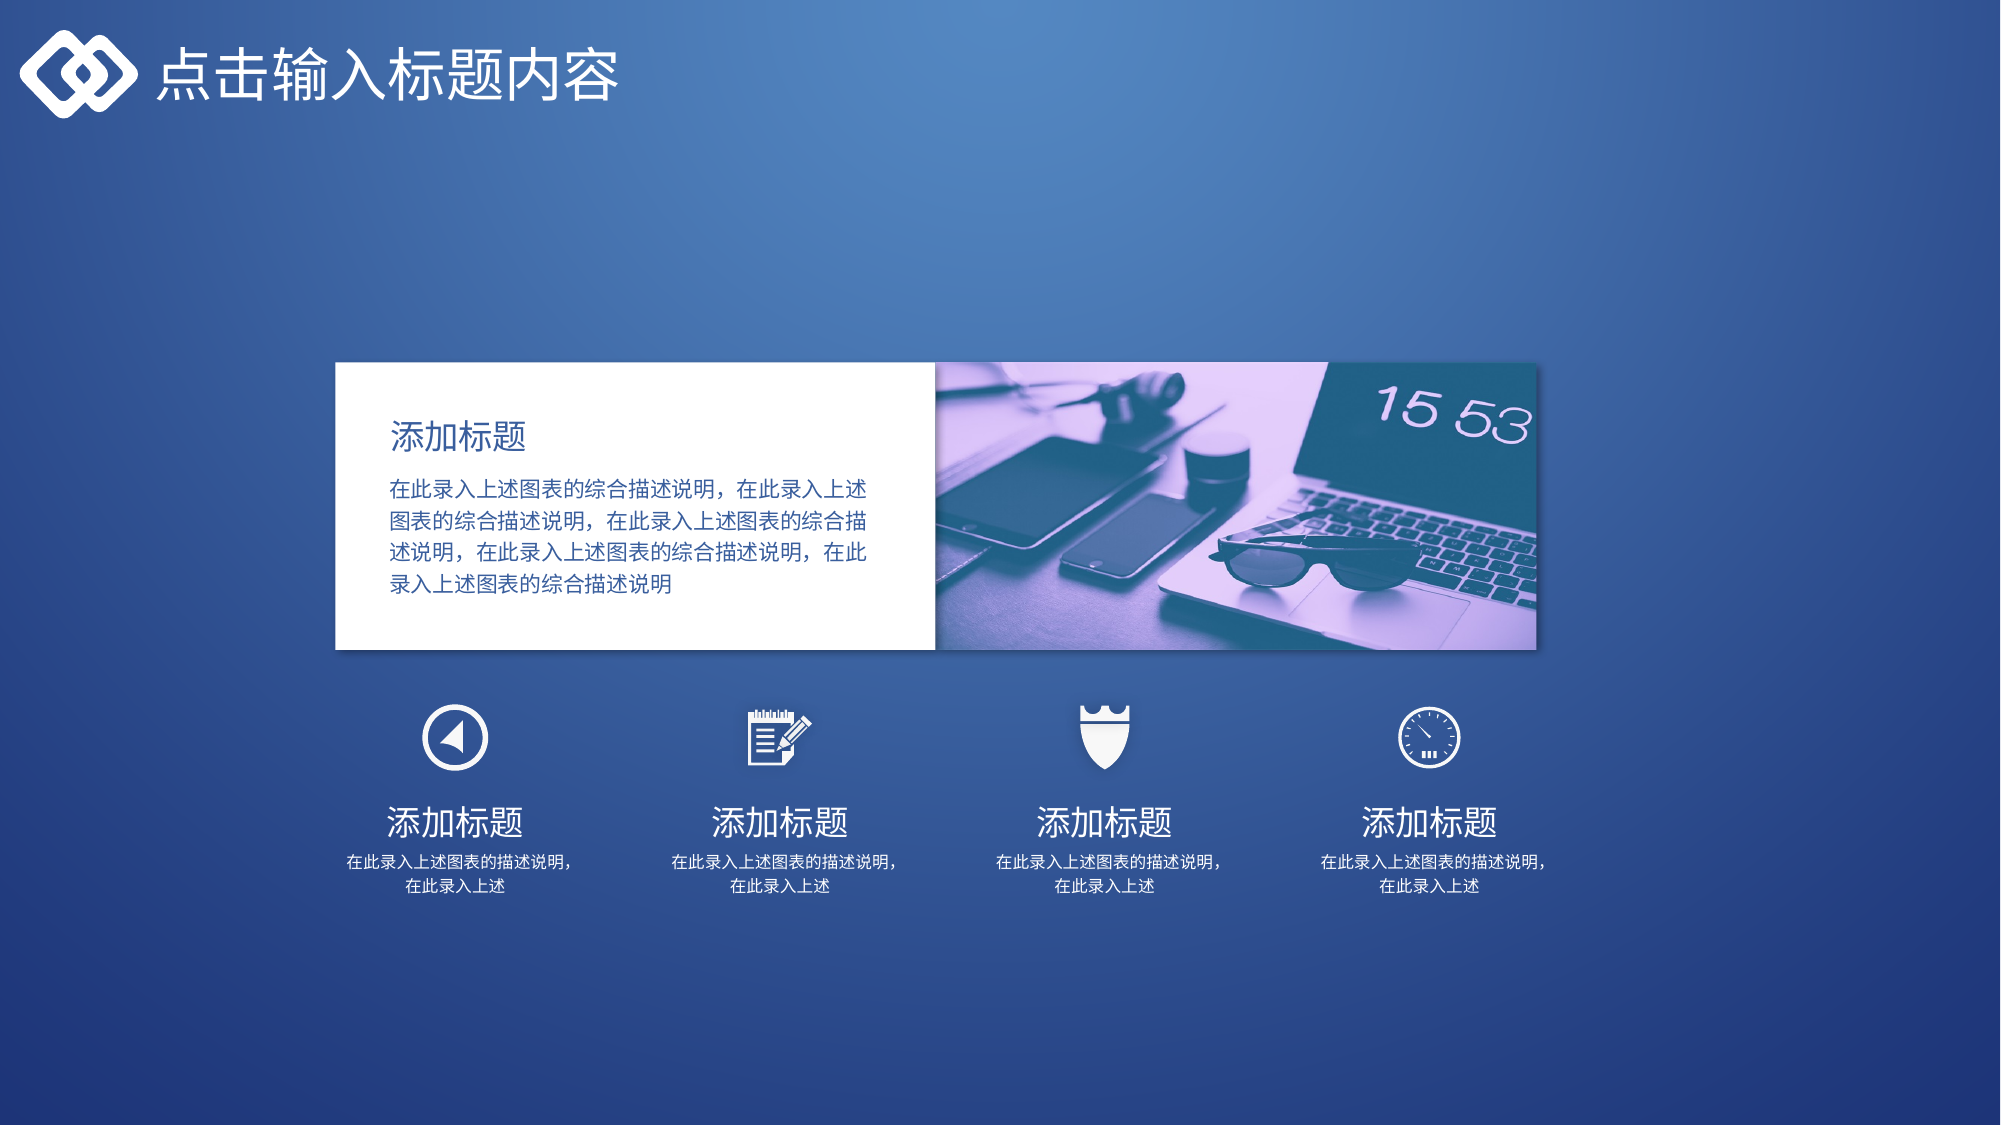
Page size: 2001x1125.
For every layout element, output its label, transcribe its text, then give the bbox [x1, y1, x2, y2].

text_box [29, 39, 130, 110]
text_box 添加标题 [1009, 795, 1201, 842]
picture [0, 0, 2001, 1125]
text_box 在此录入上述图表的描述说明，在此录入上述 [1308, 842, 1551, 902]
text_box 点击输入标题内容 [154, 42, 630, 105]
text_box 在此录入上述图表的描述说明，在此录入上述 [658, 842, 902, 902]
text_box 添加标题 [684, 795, 876, 842]
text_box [1398, 706, 1461, 769]
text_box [748, 709, 813, 766]
text_box 添加标题 [379, 409, 539, 462]
text_box [721, 678, 839, 795]
text_box [396, 678, 515, 795]
text_box 添加标题 [359, 795, 551, 842]
text_box 在此录入上述图表的综合描述说明，在此录入上述图表的综合描述说明，在此录入上述图表的综合描述说明，在此录入上述图表的综合描述说明，在此录入上述图表的综合描述说明 [378, 465, 895, 603]
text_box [422, 704, 489, 771]
text_box [1046, 678, 1164, 795]
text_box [1080, 705, 1130, 770]
text_box [942, 362, 1537, 650]
text_box [1370, 678, 1489, 795]
text_box [335, 362, 936, 650]
text_box 在此录入上述图表的描述说明，在此录入上述 [333, 842, 577, 902]
text_box 在此录入上述图表的描述说明，在此录入上述 [983, 842, 1226, 902]
text_box 添加标题 [1333, 795, 1525, 842]
